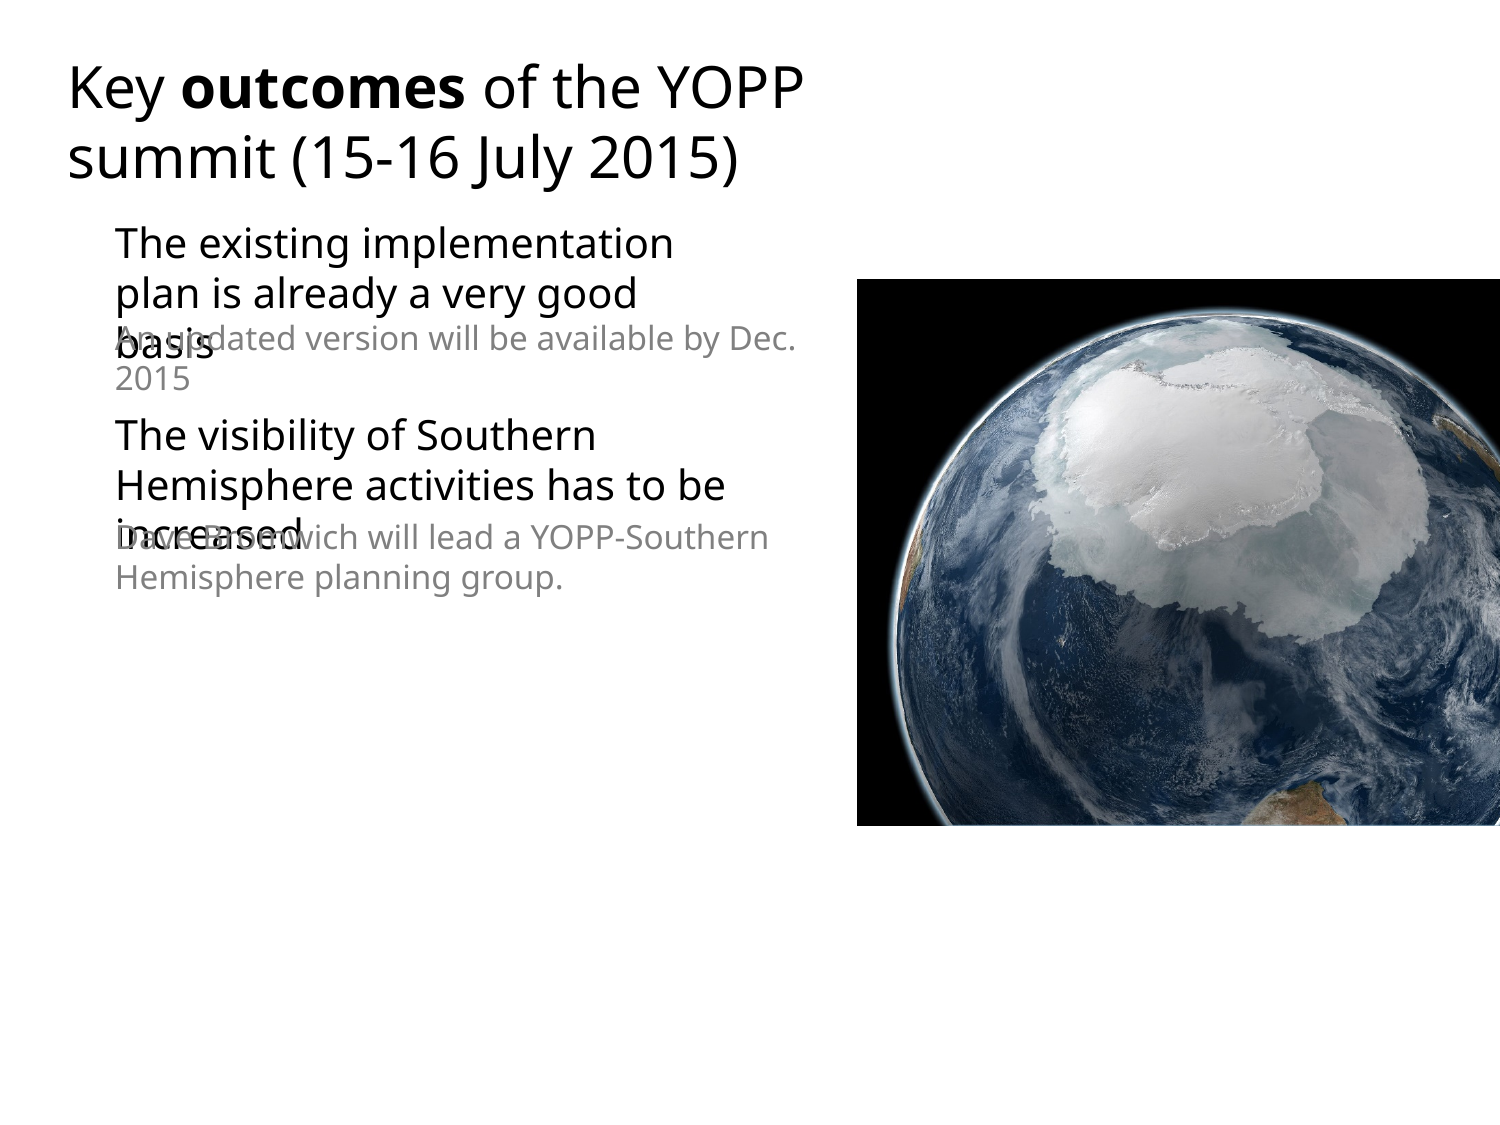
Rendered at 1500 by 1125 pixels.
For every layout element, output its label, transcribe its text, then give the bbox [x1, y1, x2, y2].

text_box The visibility of Southern Hemisphere activities has to be increased [100, 400, 821, 508]
text_box An updated version will be available by Dec. 2015 [100, 309, 852, 405]
picture [857, 278, 1500, 826]
text_box The existing implementation plan is already a very good basis [100, 209, 745, 309]
text_box Dave Bromwich will lead a YOPP-Southern Hemisphere planning group. [100, 508, 852, 604]
text_box Key outcomes of the YOPP summit (15-16 July 2015) [53, 42, 939, 198]
